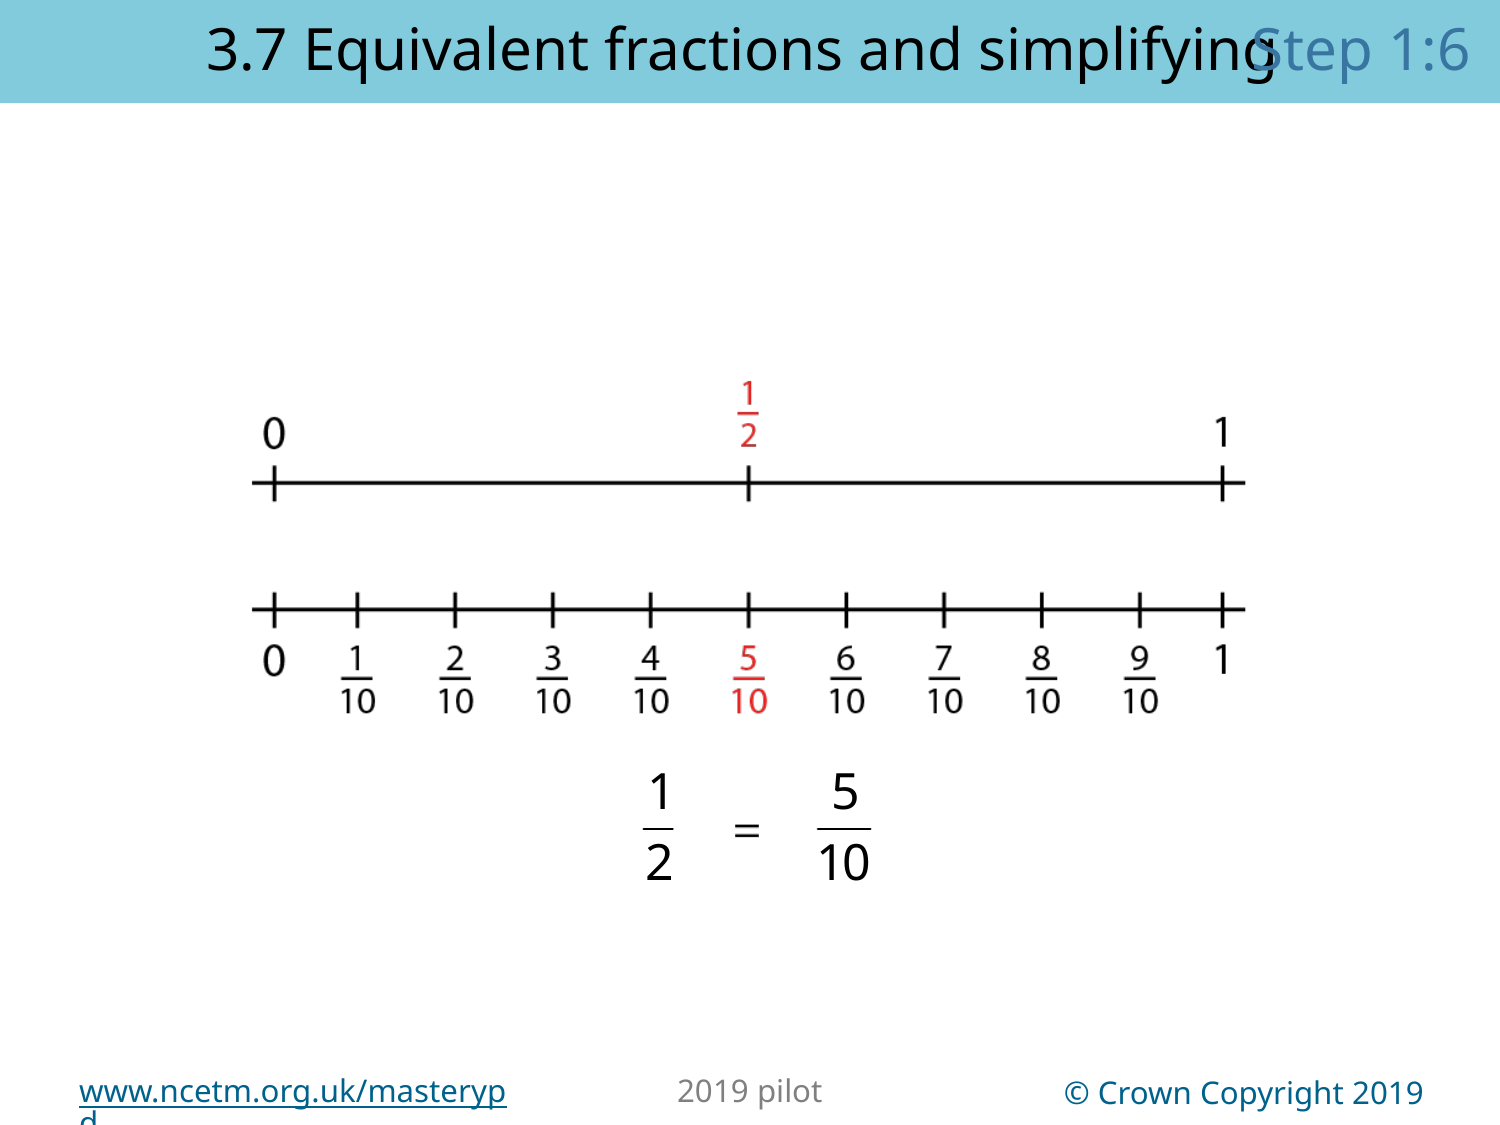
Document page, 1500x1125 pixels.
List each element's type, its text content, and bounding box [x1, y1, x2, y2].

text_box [639, 766, 714, 888]
picture [714, 759, 789, 893]
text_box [789, 766, 875, 888]
picture [246, 562, 1254, 739]
picture [246, 375, 1254, 531]
list Step 1:6 [0, 0, 1500, 104]
